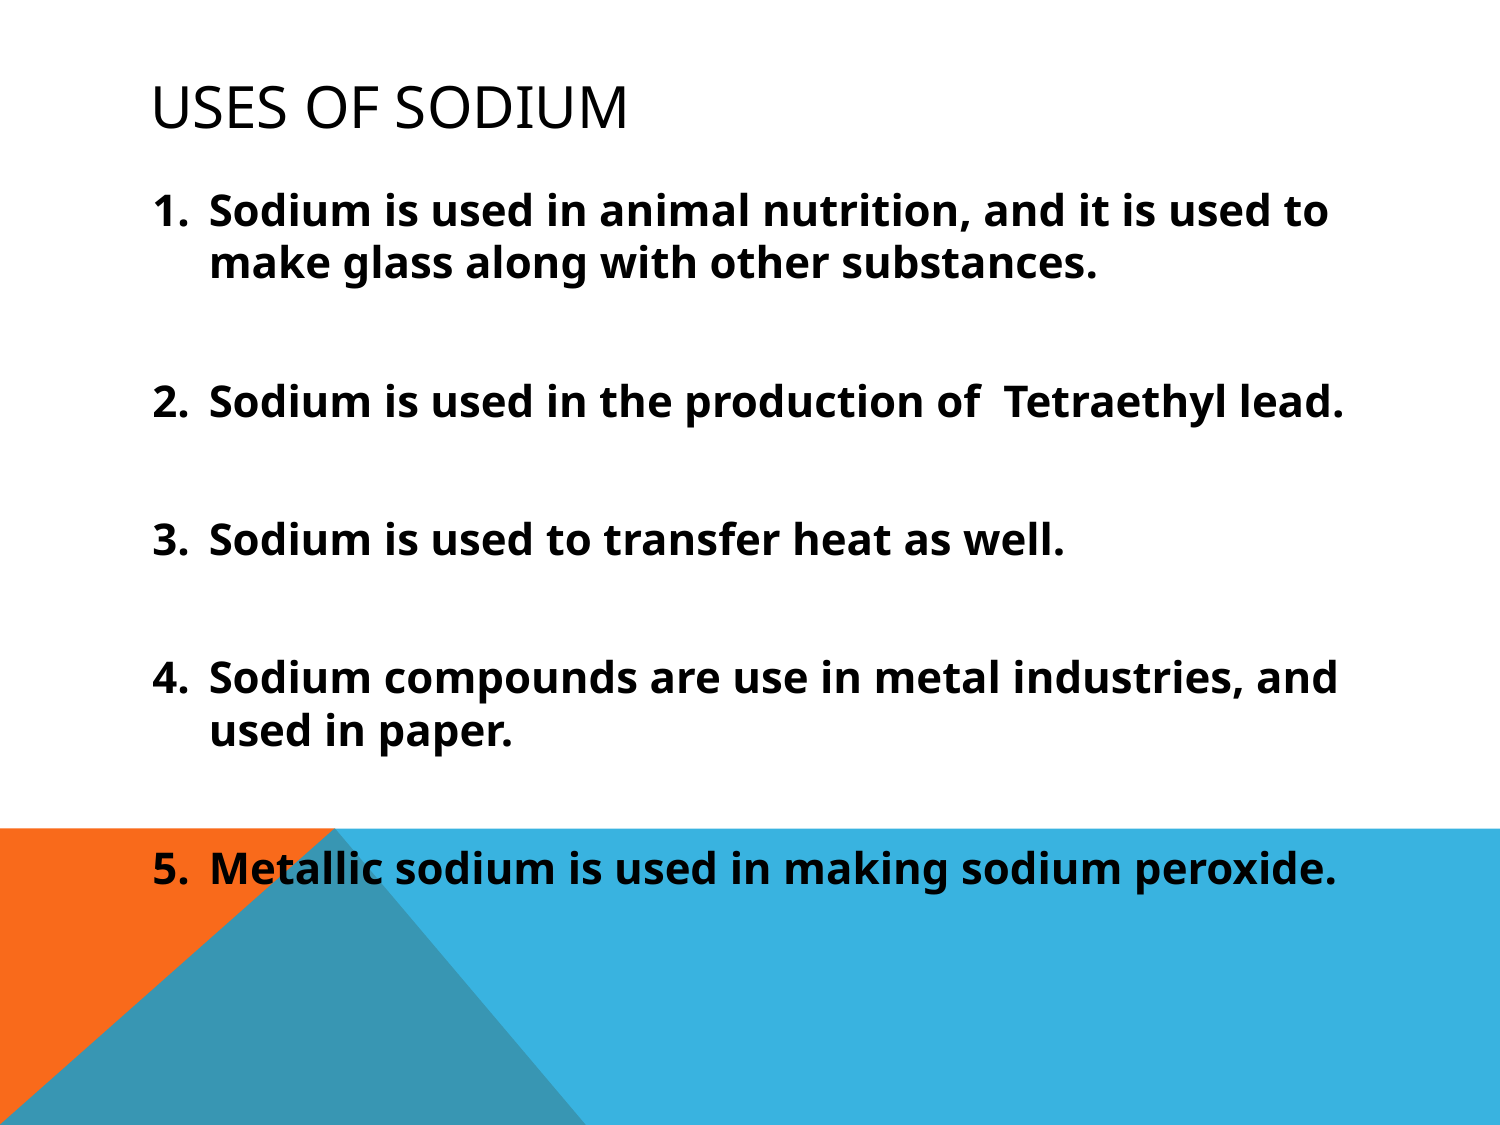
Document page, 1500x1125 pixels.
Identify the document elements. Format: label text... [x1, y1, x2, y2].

list Sodium is used in animal nutrition, and it is used to make glass along with other substances. Sodium is used in the production of Tetraethyl lead. Sodium is used to transfer heat as well. Sodium compounds are use in metal industries, and used in paper. Metallic sodium is used in making sodium peroxide. [137, 174, 1372, 1125]
title Uses of sodium [135, 60, 1369, 150]
